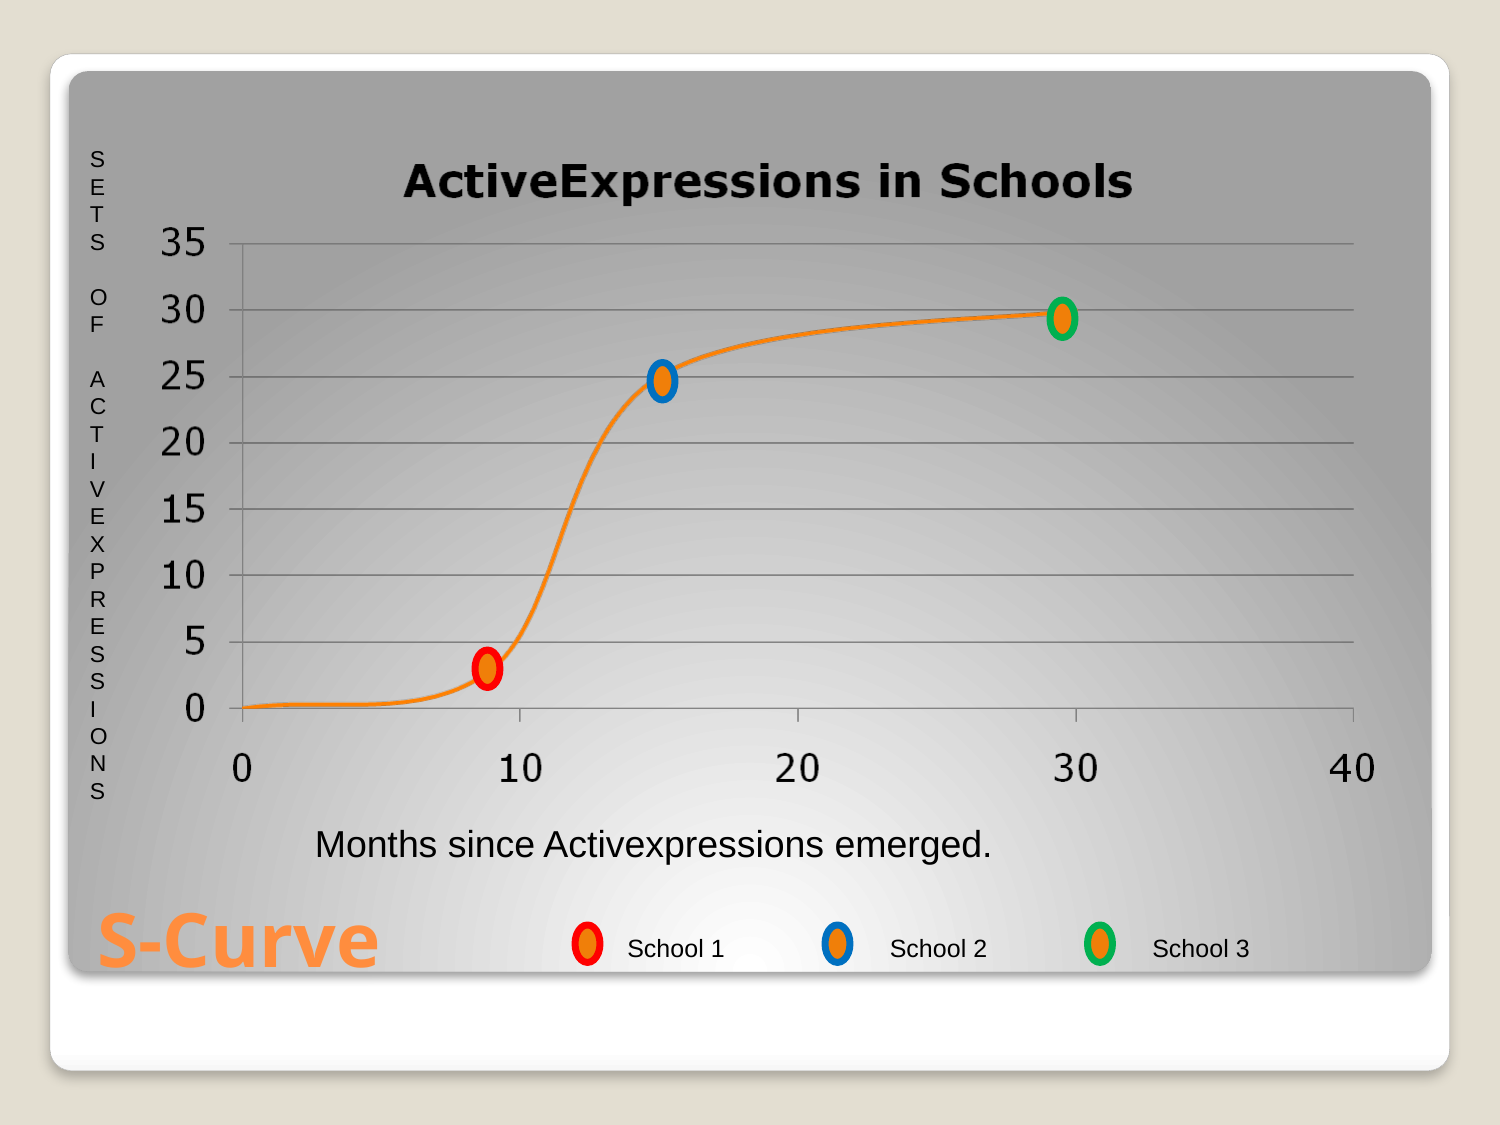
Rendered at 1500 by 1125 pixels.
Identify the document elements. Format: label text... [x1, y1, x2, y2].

title S-Curve [82, 817, 1425, 991]
text_box [1084, 921, 1116, 966]
text_box [821, 921, 854, 966]
text_box Months since Activexpressions emerged. [299, 827, 1038, 873]
text_box School 1 [612, 924, 763, 970]
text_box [137, 137, 1401, 813]
text_box School 2 [874, 924, 1038, 970]
text_box S E T S OF A C T I V E X P R E S S I O N S [75, 137, 113, 842]
text_box School 3 [1137, 924, 1275, 970]
text_box [571, 921, 604, 966]
